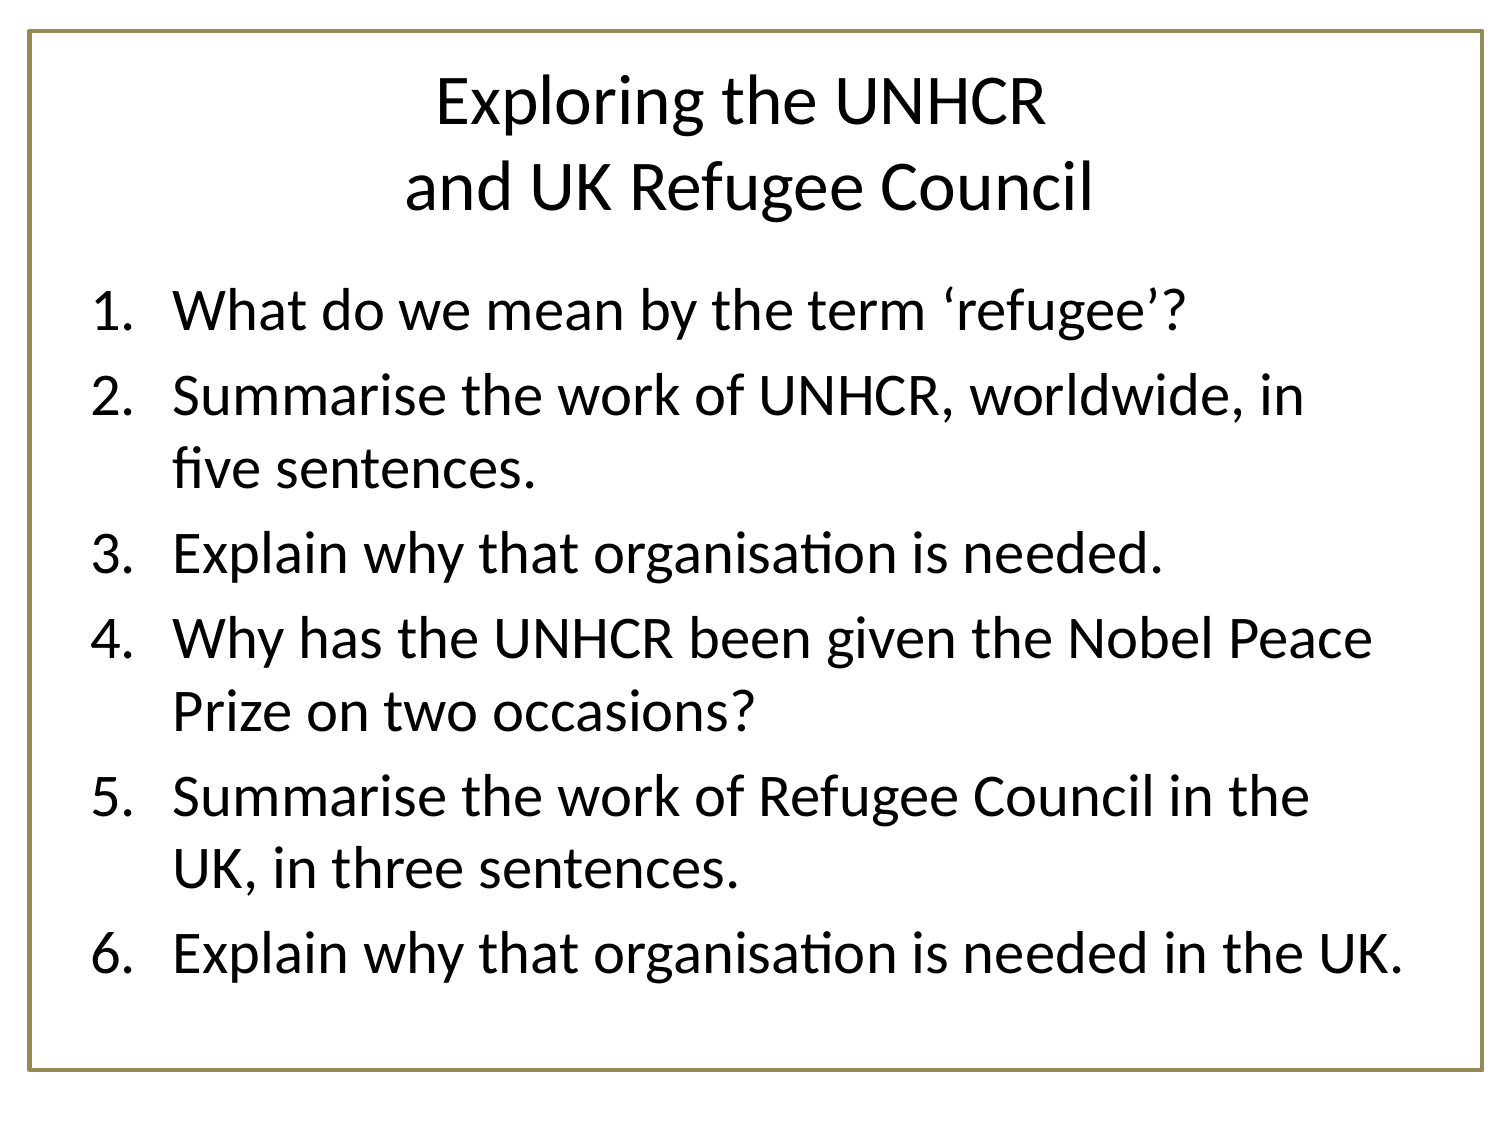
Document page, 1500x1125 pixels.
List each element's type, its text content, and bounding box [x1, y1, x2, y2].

title Exploring the UNHCR and UK Refugee Council [75, 45, 1425, 233]
list What do we mean by the term ‘refugee’? Summarise the work of UNHCR, worldwide, in five sentences. Explain why that organisation is needed. Why has the UNHCR been given the Nobel Peace Prize on two occasions? Summarise the work of Refugee Council in the UK, in three sentences. Explain why that organisation is needed in the UK. [75, 262, 1425, 1005]
text_box [27, 29, 1484, 1072]
